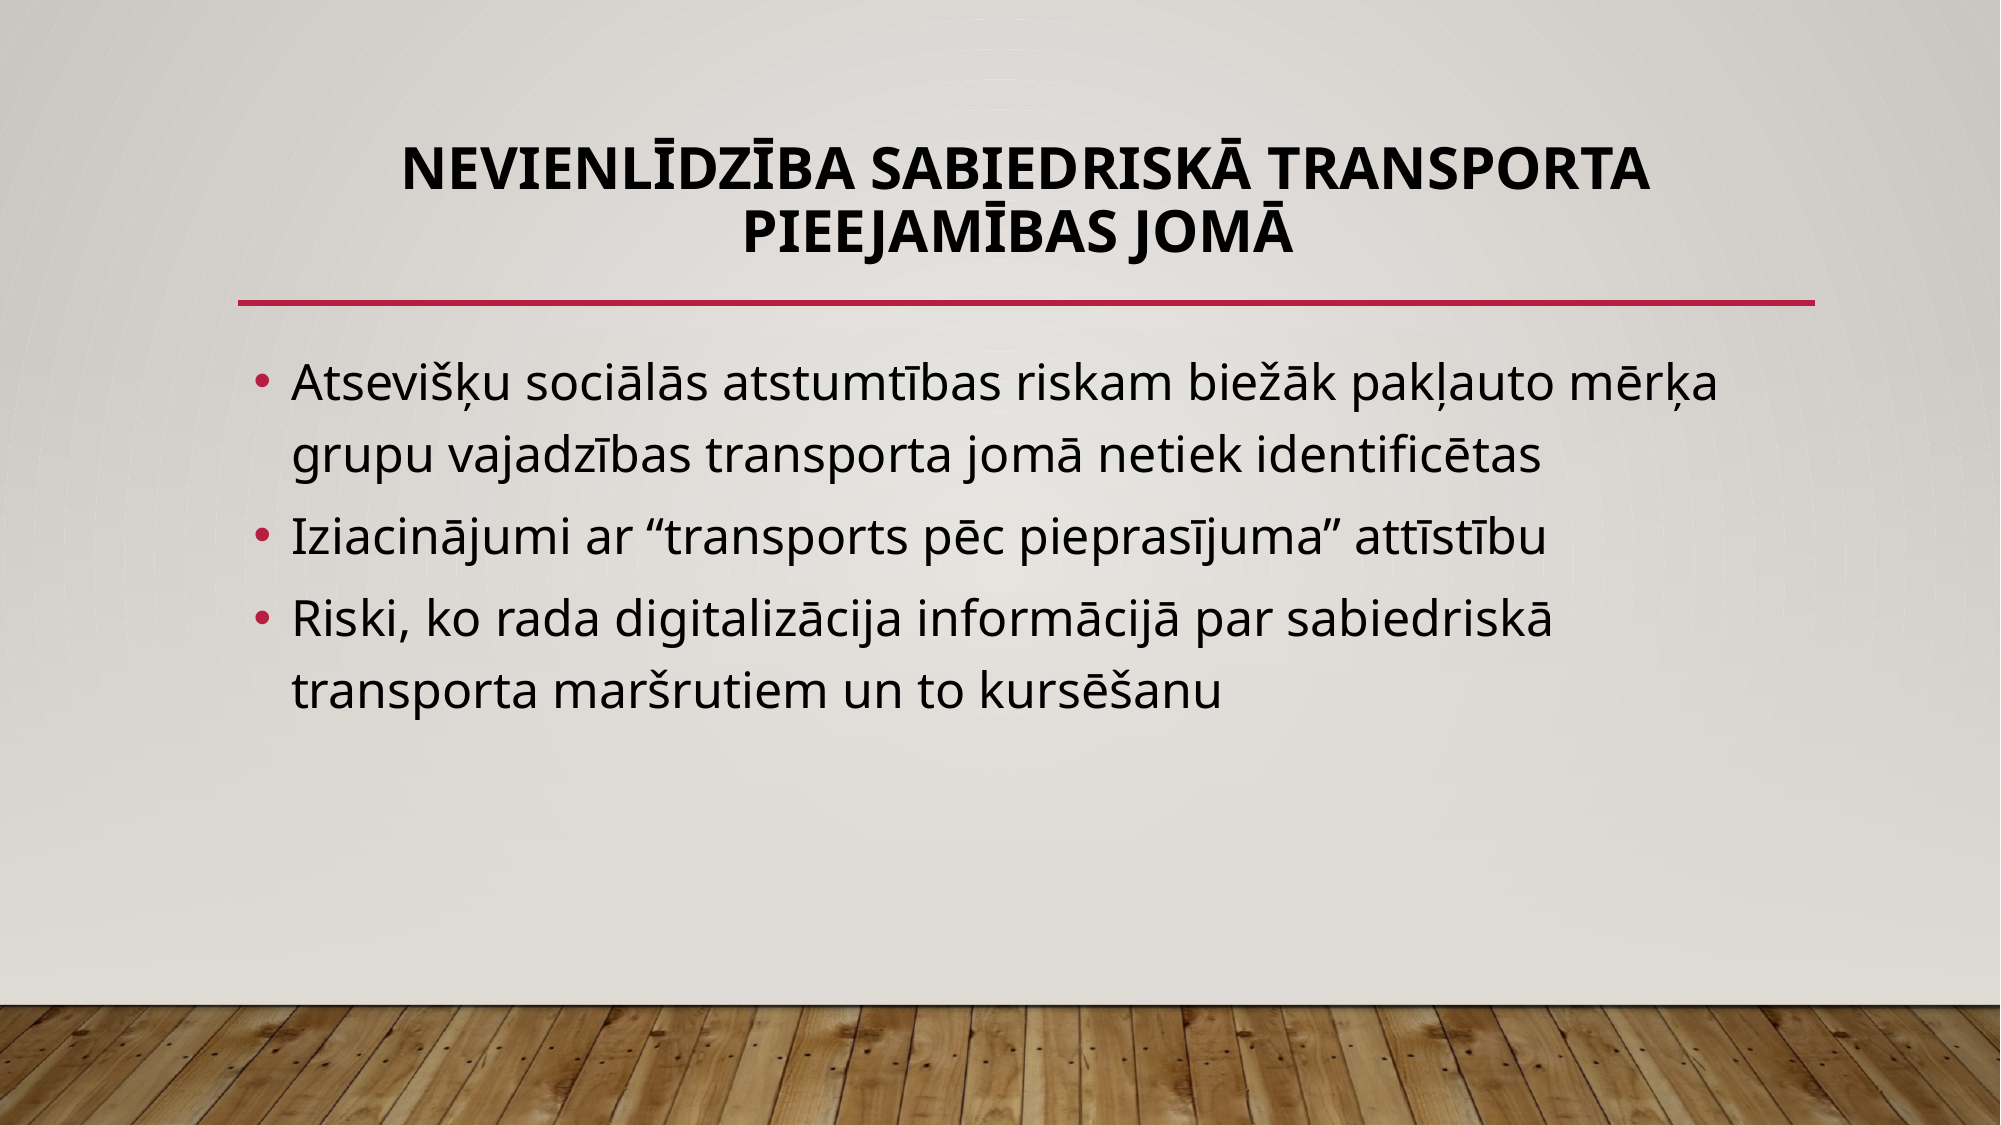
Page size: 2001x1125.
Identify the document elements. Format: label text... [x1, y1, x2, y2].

picture [0, 1005, 2000, 1125]
list Atsevišķu sociālās atstumtības riskam biežāk pakļauto mērķa grupu vajadzības transporta jomā netiek identificētas Iziacinājumi ar “transports pēc pieprasījuma” attīstību Riski, ko rada digitalizācija informācijā par sabiedriskā transporta maršrutiem un to kursēšanu [163, 330, 1814, 897]
title nevienlīdzība sabiedriskā transporta pieejamības jomā [238, 131, 1814, 305]
